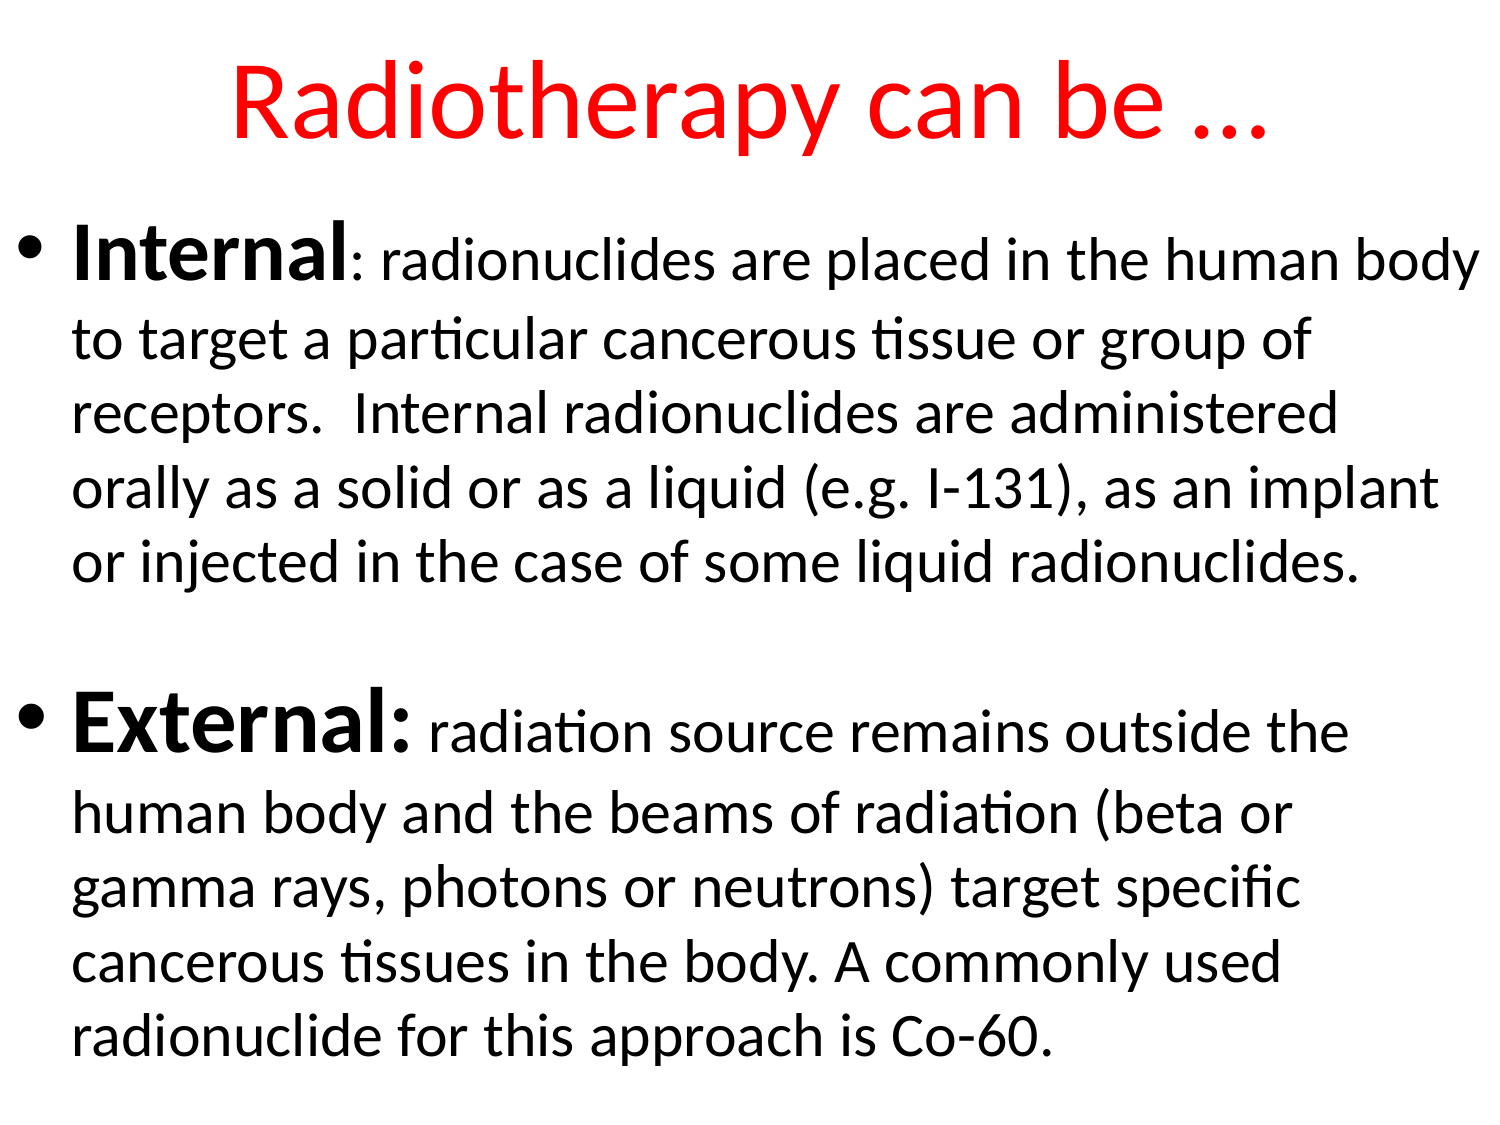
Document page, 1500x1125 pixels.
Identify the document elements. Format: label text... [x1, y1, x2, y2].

list Internal: radionuclides are placed in the human body to target a particular cancerous tissue or group of receptors. Internal radionuclides are administered orally as a solid or as a liquid (e.g. I-131), as an implant or injected in the case of some liquid radionuclides. External: radiation source remains outside the human body and the beams of radiation (beta or gamma rays, photons or neutrons) target specific cancerous tissues in the body. A commonly used radionuclide for this approach is Co-60. [0, 187, 1500, 1093]
title Radiotherapy can be … [75, 0, 1425, 187]
